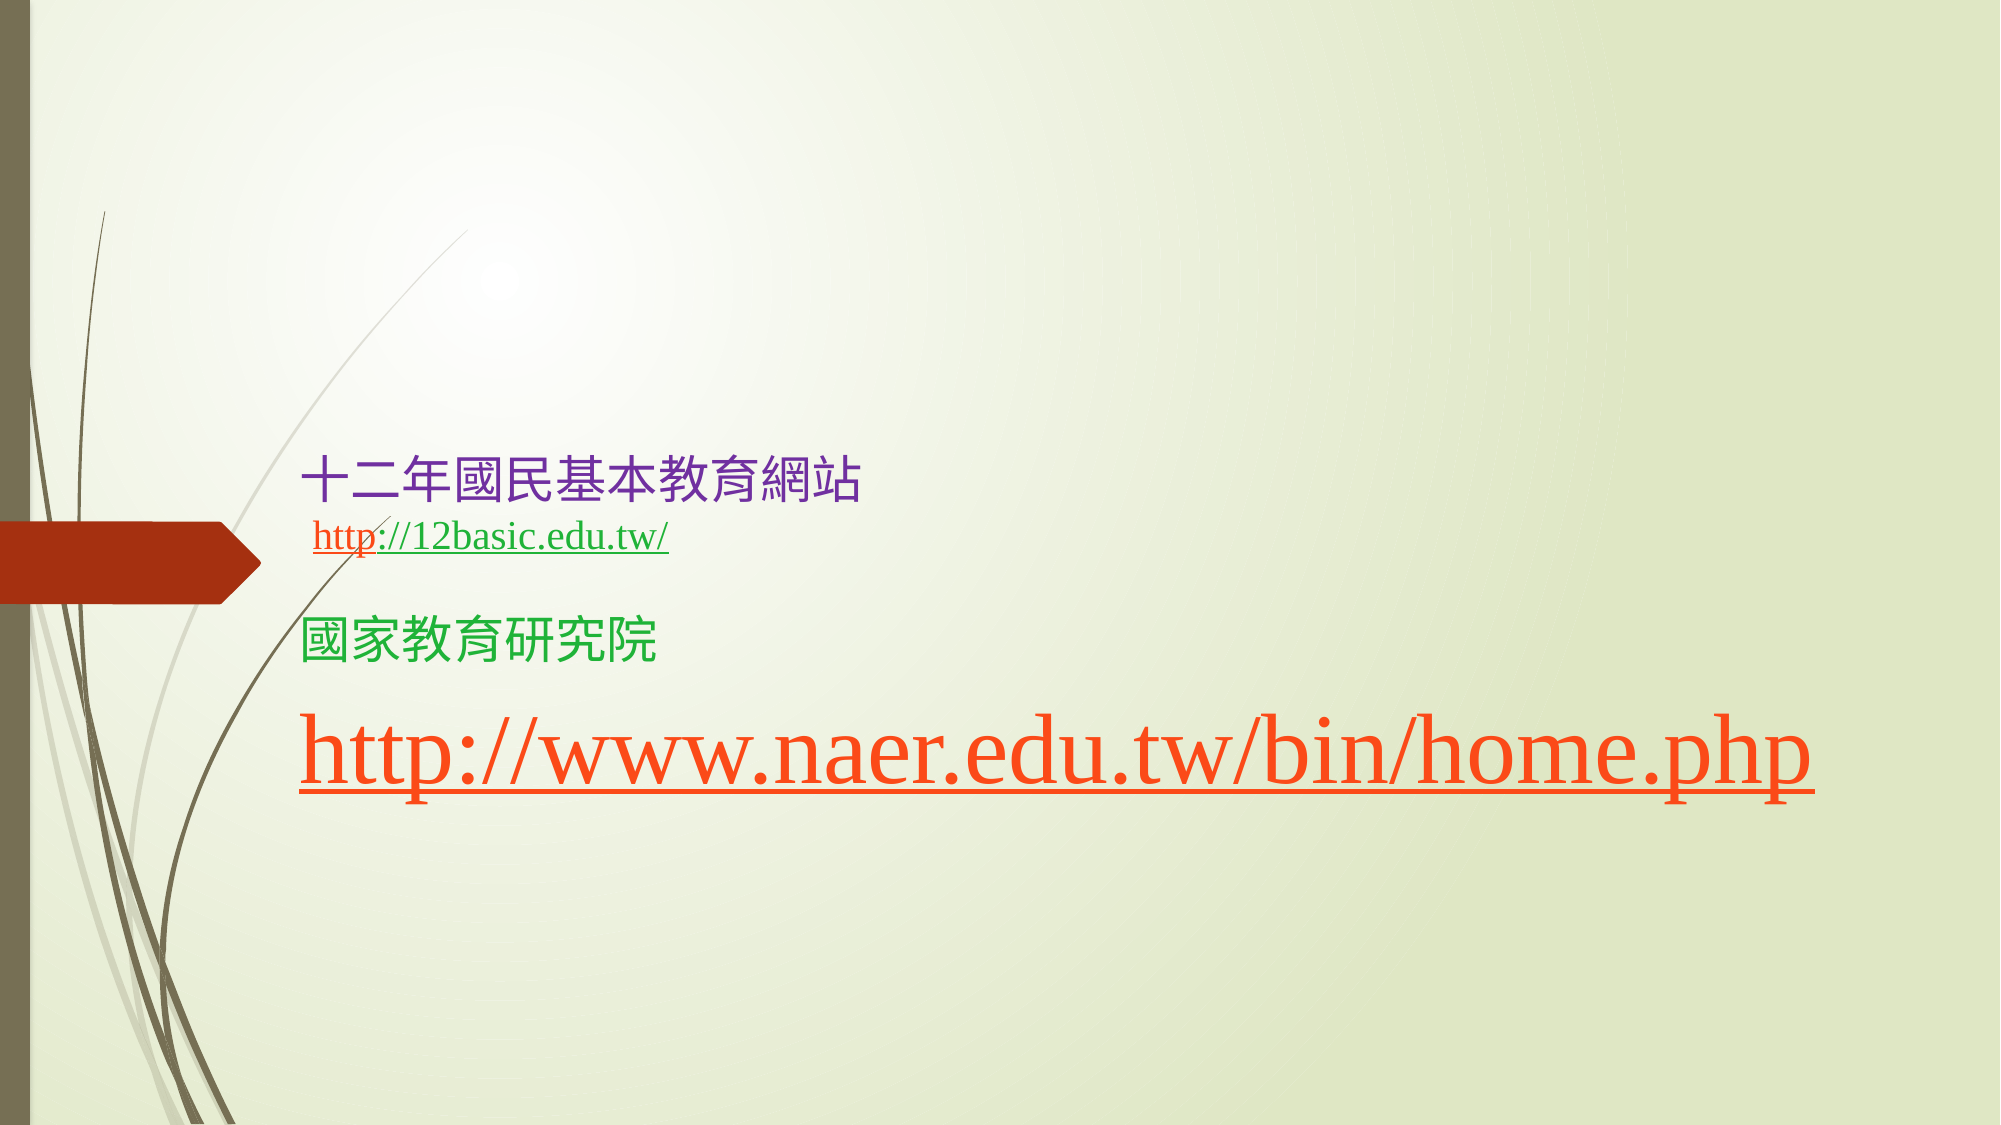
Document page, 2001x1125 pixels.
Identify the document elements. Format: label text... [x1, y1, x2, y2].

list http://www.naer.edu.tw/bin/home.php [284, 675, 1869, 1023]
title 十二年國民基本教育網站 http://12basic.edu.tw/ 國家教育研究院 [284, 434, 1747, 675]
